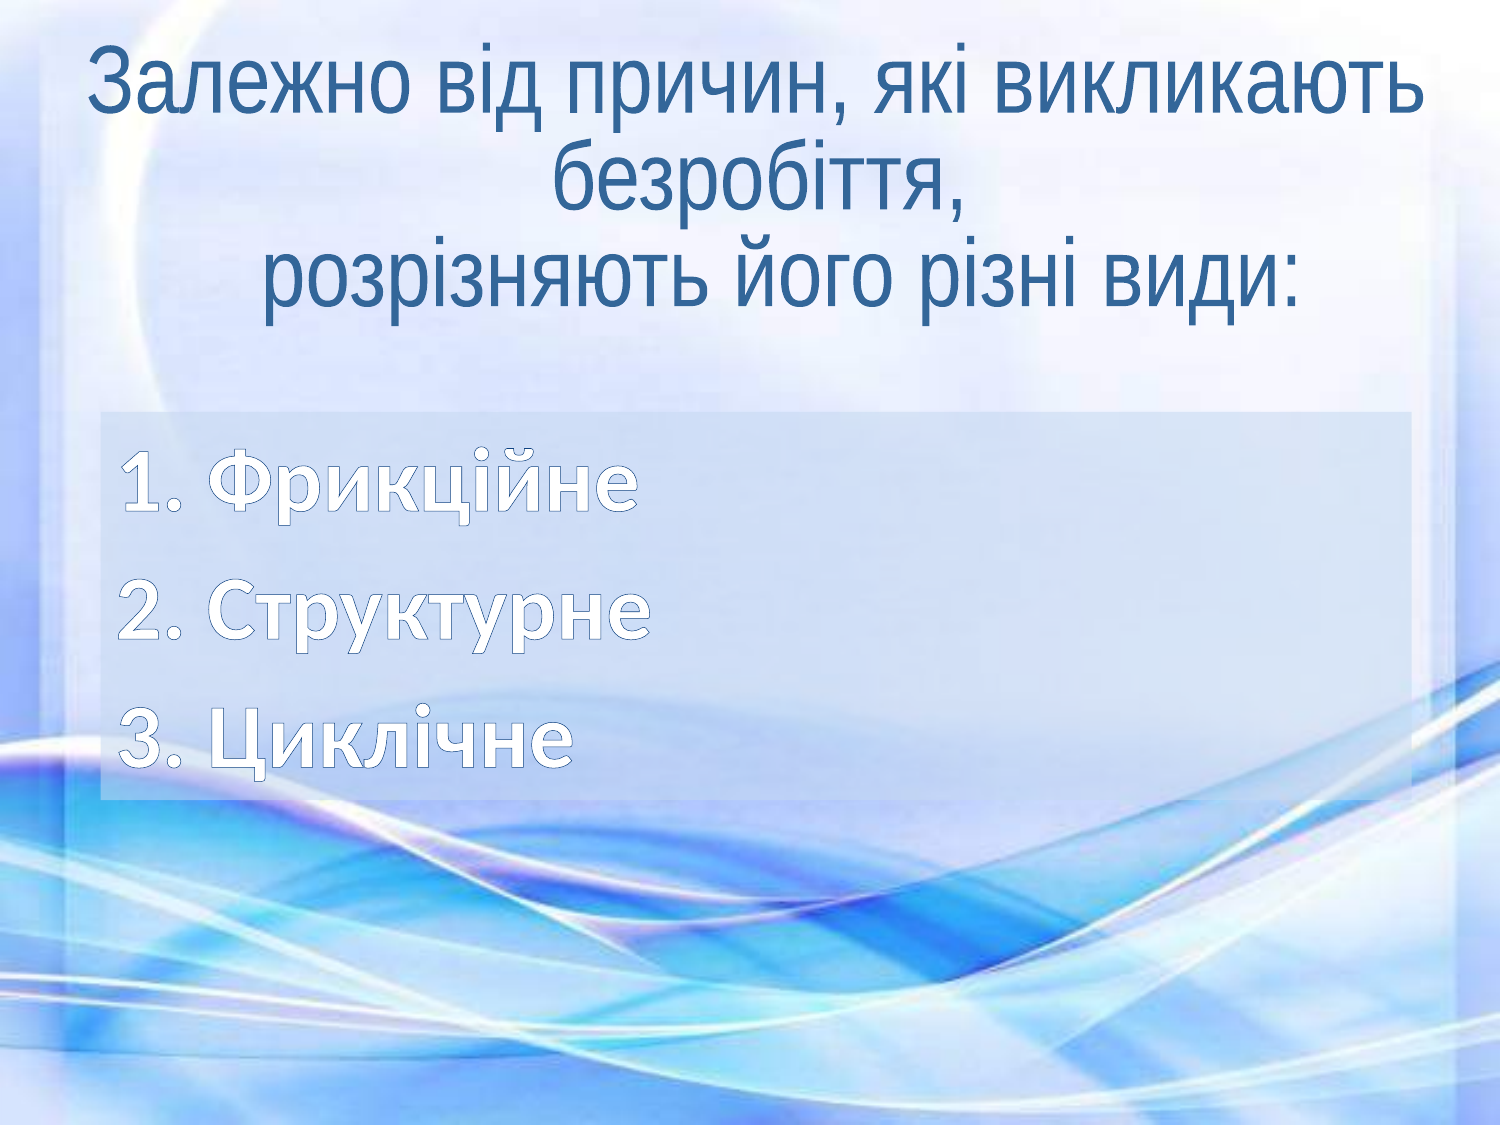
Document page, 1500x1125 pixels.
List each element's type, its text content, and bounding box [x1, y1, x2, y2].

picture [0, 0, 1500, 1125]
list 1. Фрикційне 2. Структурне 3. Циклічне [100, 411, 1412, 801]
